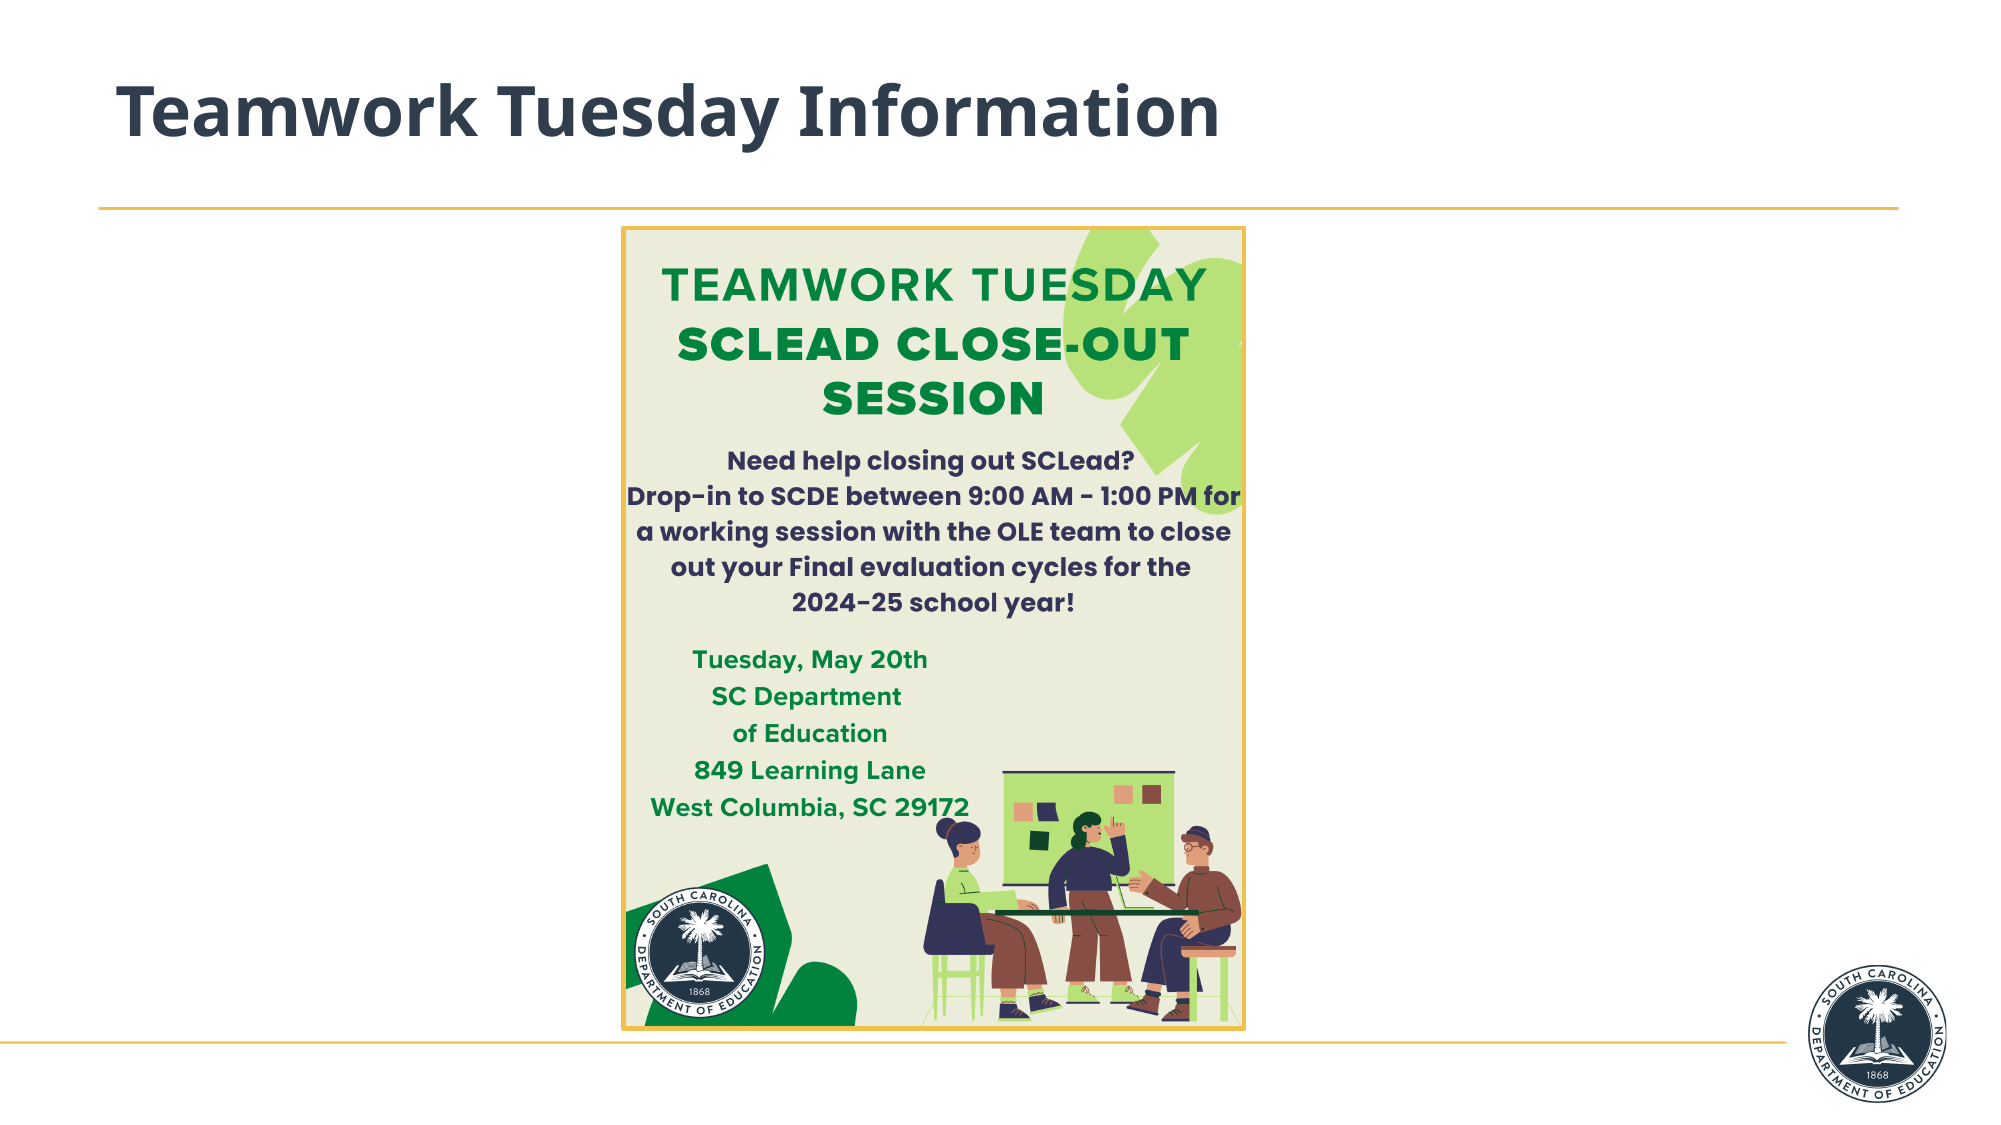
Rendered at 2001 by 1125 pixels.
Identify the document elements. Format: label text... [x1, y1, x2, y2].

title Teamwork Tuesday Information [100, 59, 1895, 180]
picture [625, 229, 1243, 1027]
picture [1808, 965, 1947, 1103]
